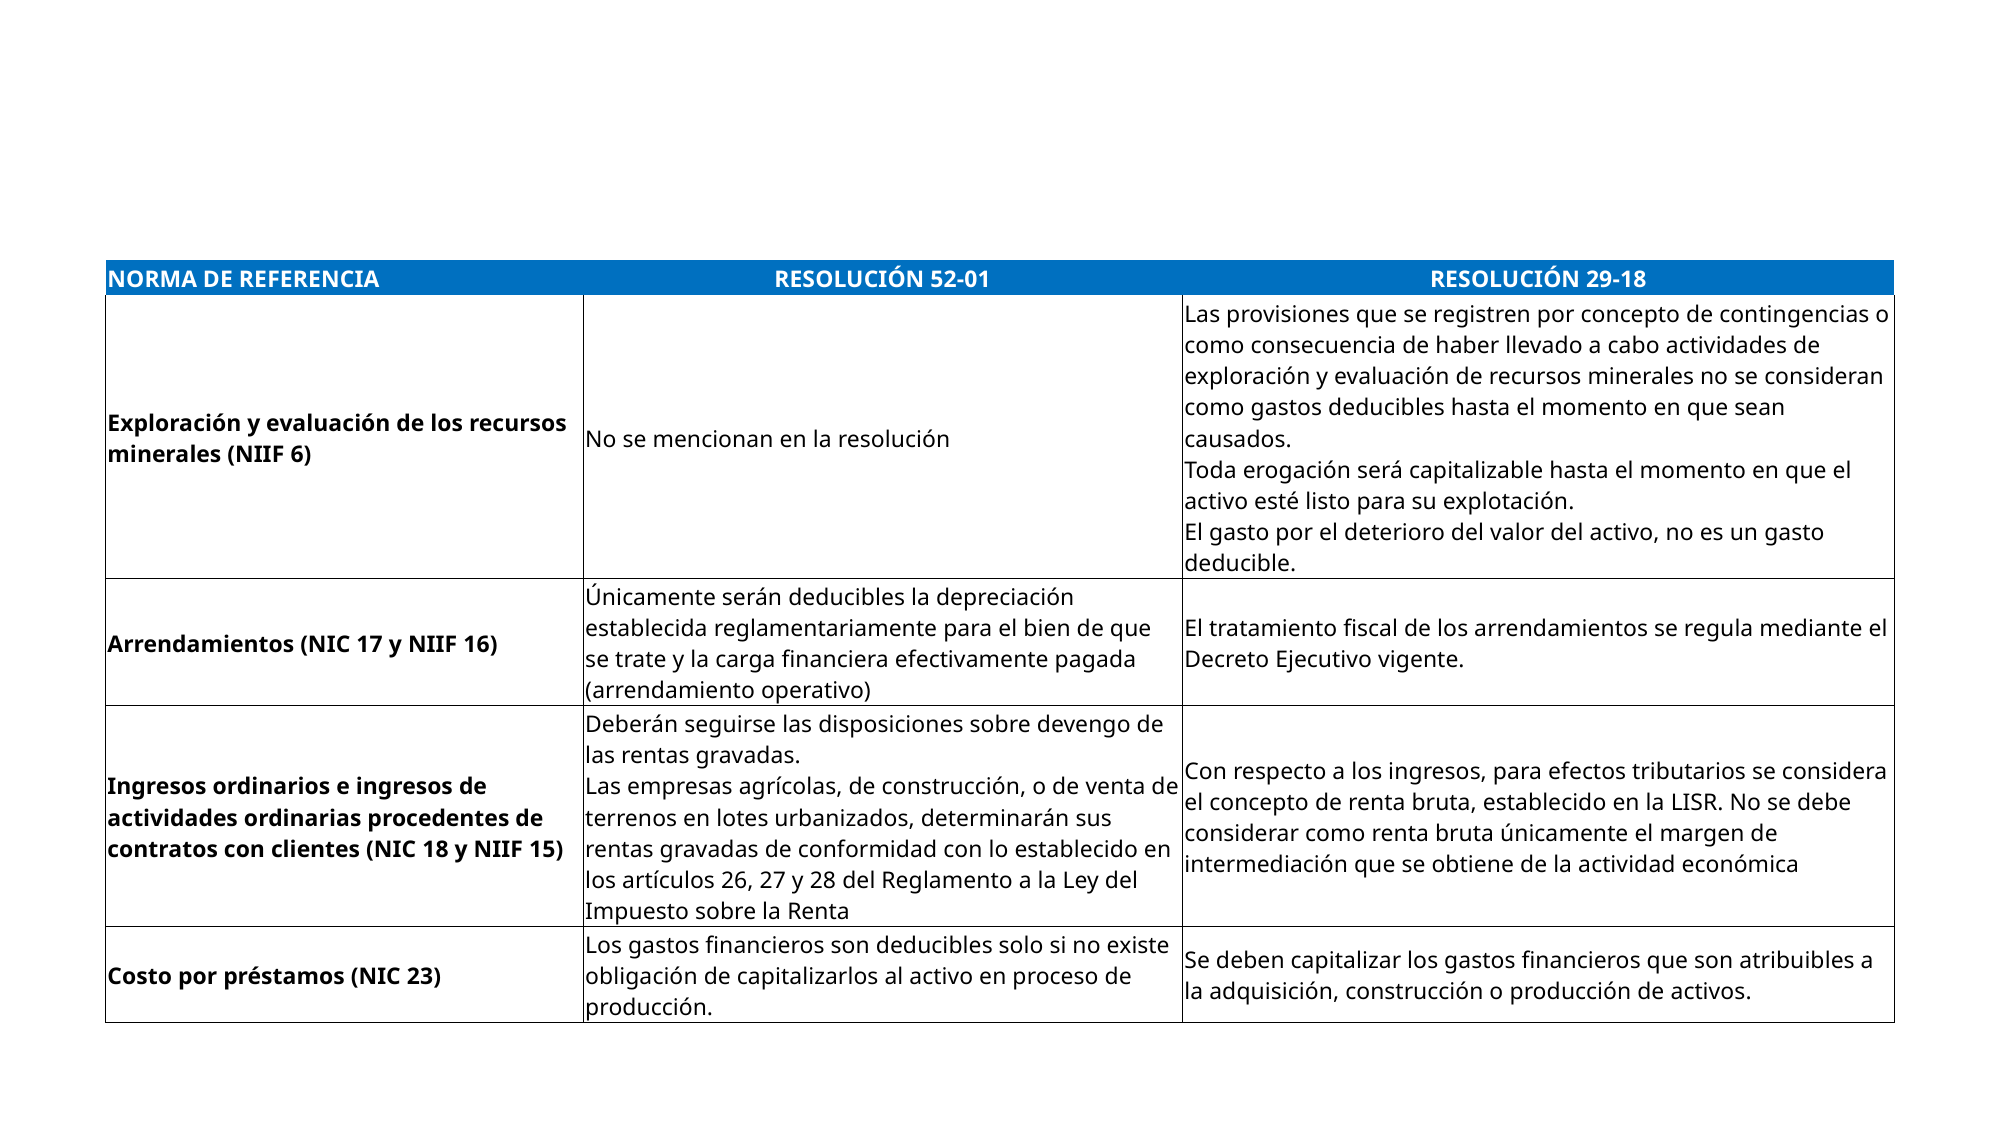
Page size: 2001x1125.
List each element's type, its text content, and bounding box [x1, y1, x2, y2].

table_cell Con respecto a los ingresos, para efectos tributarios se considera el concepto de renta bruta, establecido en la LISR. No se debe considerar como renta bruta únicamente el margen de intermediación que se obtiene de la actividad económica [1183, 706, 1894, 926]
table_header RESOLUCIÓN 29-18 [1182, 260, 1894, 295]
table_cell Deberán seguirse las disposiciones sobre devengo de las rentas gravadas. Las empresas agrícolas, de construcción, o de venta de terrenos en lotes urbanizados, determinarán sus rentas gravadas de conformidad con lo establecido en los artículos 26, 27 y 28 del Reglamento a la Ley del Impuesto sobre la Renta [584, 706, 1182, 926]
table_cell Ingresos ordinarios e ingresos de actividades ordinarias procedentes de contratos con clientes (NIC 18 y NIIF 15) [106, 706, 583, 926]
table_cell Arrendamientos (NIC 17 y NIIF 16) [106, 579, 583, 705]
table_cell Se deben capitalizar los gastos financieros que son atribuibles a la adquisición, construcción o producción de activos. [1183, 927, 1894, 1022]
table_header RESOLUCIÓN 52-01 [583, 260, 1182, 295]
table_header NORMA DE REFERENCIA [106, 260, 583, 295]
table_cell No se mencionan en la resolución [584, 295, 1182, 578]
table_cell Las provisiones que se registren por concepto de contingencias o como consecuencia de haber llevado a cabo actividades de exploración y evaluación de recursos minerales no se consideran como gastos deducibles hasta el momento en que sean causados. Toda erogación será capitalizable hasta el momento en que el activo esté listo para su explotación. El gasto por el deterioro del valor del activo, no es un gasto deducible. [1183, 295, 1894, 578]
table_cell El tratamiento fiscal de los arrendamientos se regula mediante el Decreto Ejecutivo vigente. [1183, 579, 1894, 705]
table_cell Exploración y evaluación de los recursos minerales (NIIF 6) [106, 295, 583, 578]
table_cell Costo por préstamos (NIC 23) [106, 927, 583, 1022]
table_cell Los gastos financieros son deducibles solo si no existe obligación de capitalizarlos al activo en proceso de producción. [584, 927, 1182, 1022]
table_cell Únicamente serán deducibles la depreciación establecida reglamentariamente para el bien de que se trate y la carga financiera efectivamente pagada (arrendamiento operativo) [584, 579, 1182, 705]
